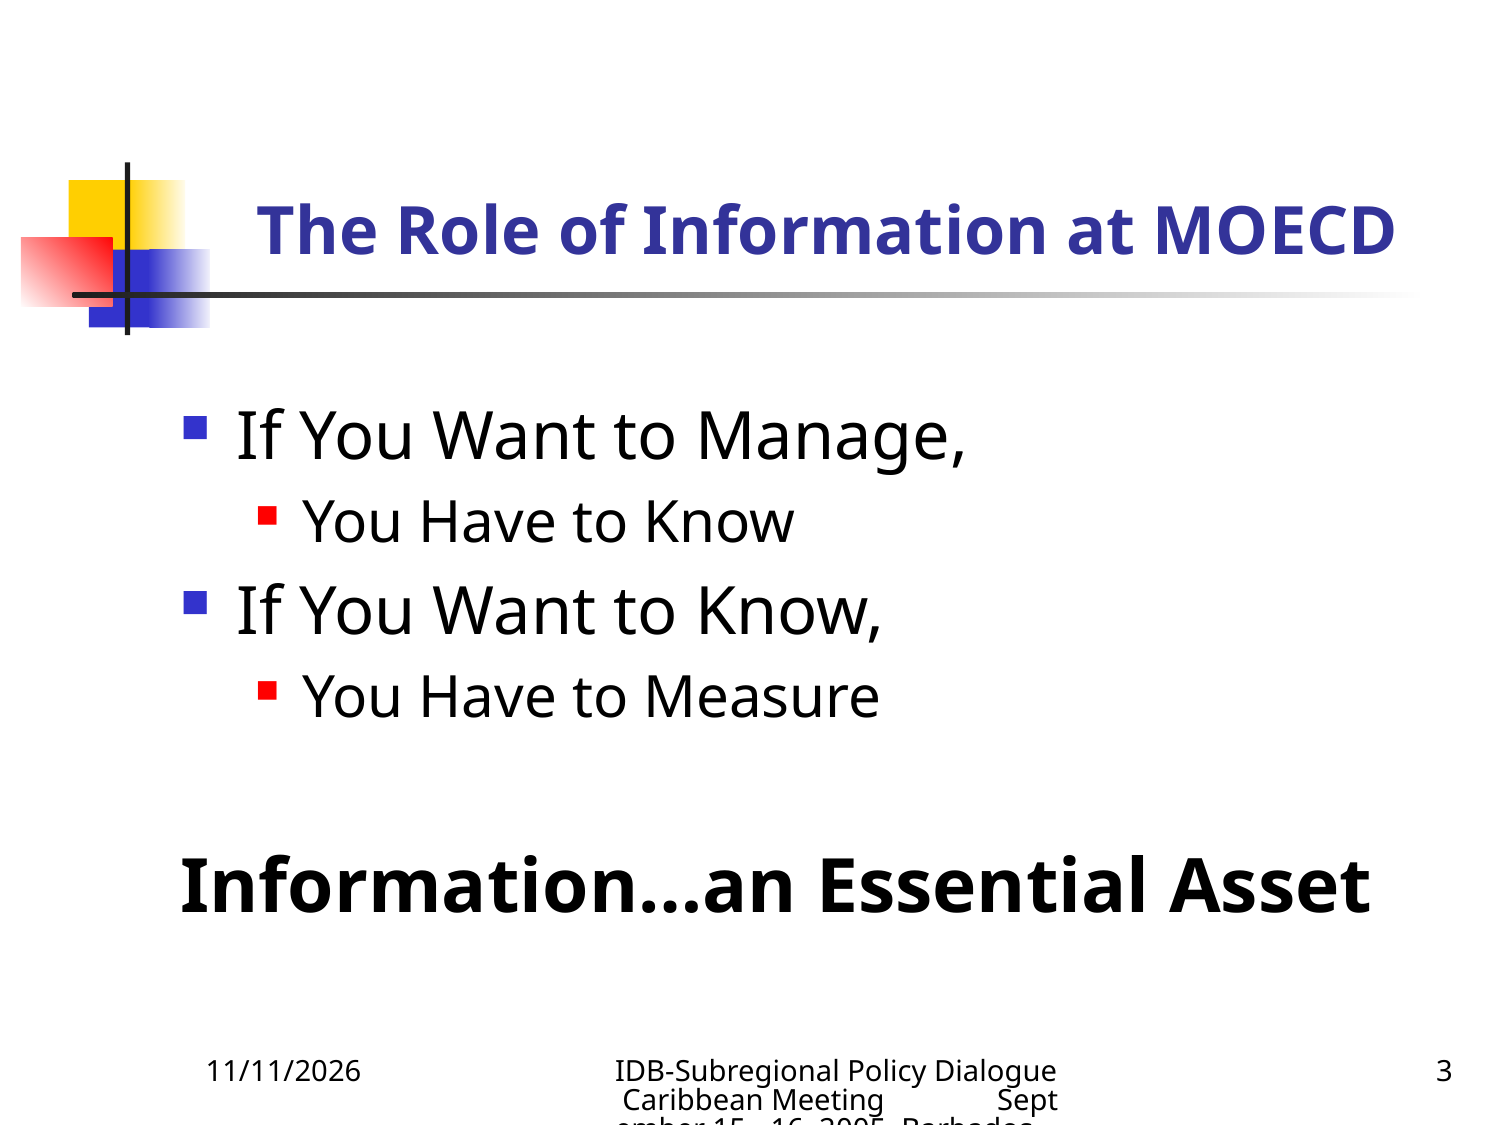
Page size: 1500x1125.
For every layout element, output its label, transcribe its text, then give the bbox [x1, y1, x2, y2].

title The Role of Information at MOECD [188, 34, 1468, 276]
list If You Want to Manage, You Have to Know If You Want to Know, You Have to Measure Information…an Essential Asset [165, 385, 1436, 997]
footer IDB-Subregional Policy Dialogue Caribbean Meeting September 15 - 16, 2005, Barbados [599, 1023, 1076, 1100]
slide_number 3 [1154, 1023, 1468, 1100]
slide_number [190, 1023, 504, 1100]
